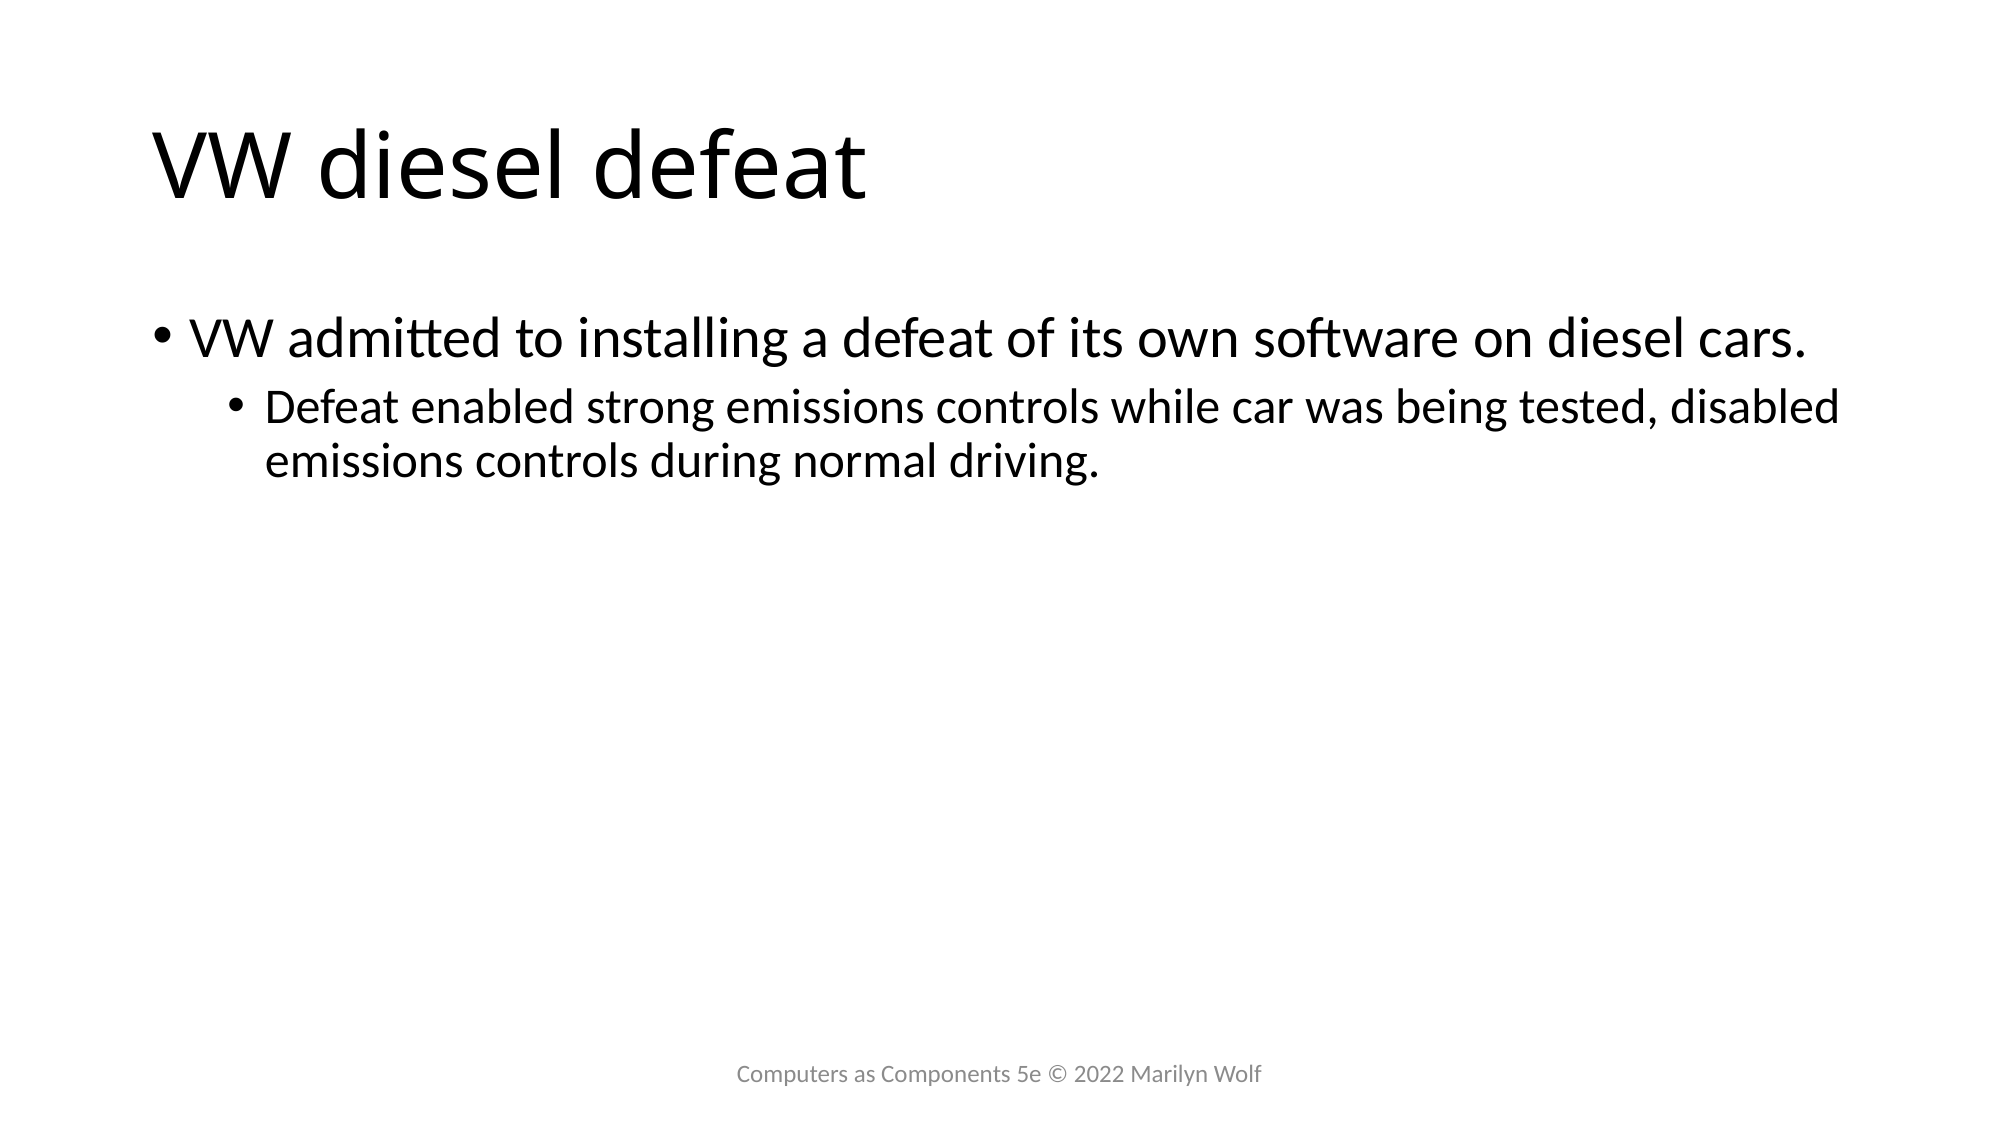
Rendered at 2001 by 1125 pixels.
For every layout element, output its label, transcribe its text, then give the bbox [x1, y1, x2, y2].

footer Computers as Components 5e © 2022 Marilyn Wolf [662, 1042, 1338, 1103]
title VW diesel defeat [137, 59, 1863, 278]
list VW admitted to installing a defeat of its own software on diesel cars. Defeat enabled strong emissions controls while car was being tested, disabled emissions controls during normal driving. [137, 299, 1863, 1014]
